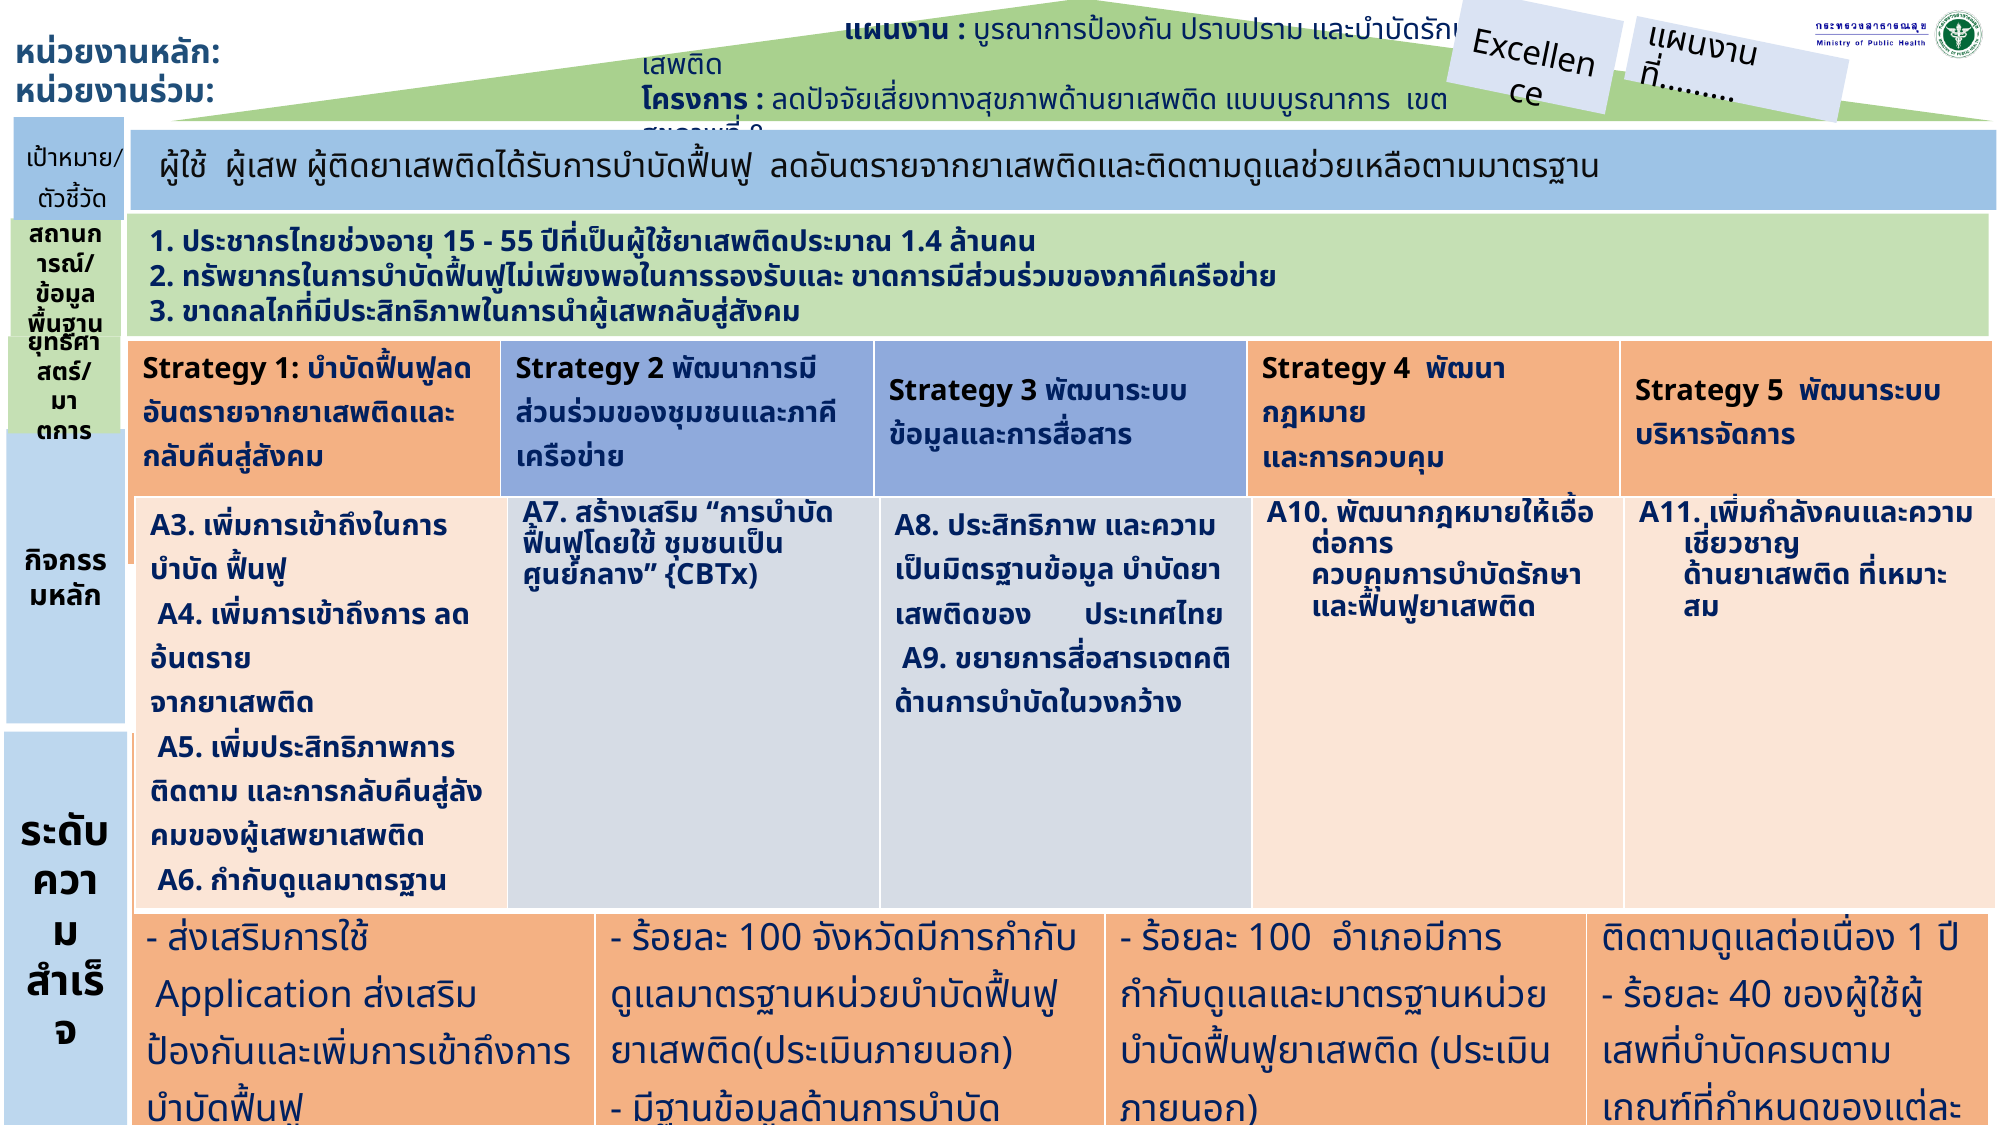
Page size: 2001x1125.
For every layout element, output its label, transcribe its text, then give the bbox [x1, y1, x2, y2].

text_box แผนงานที่……… [1622, 14, 1851, 125]
table_header A8. ประสิทธิภาพ และความเป็นมิตรฐานข้อมูล บำบัดยาเสพติดของ ประเทศไทย A9. ขยายการสี่อสารเจตคติ ด้านการบำบัดในวงกว้าง [881, 498, 1251, 908]
table_header - ร้อยละ 100 อำเภอมีการดำเนินการบำบัดฟื้นฟูโดยใช้ชุมชนเป็นศูนย์กลาง - ร้อยละ 100 อำเภอมีการกำกับดูแลและมาตรฐานหน่วยบำบัดฟื้นฟูยาเสพติด (ประเมินภายนอก) [1106, 914, 1586, 1125]
text_box Excellence [1445, 0, 1626, 116]
table_header A7. สร้างเสริม “การบำบัดฟื้นฟูโดยใข้ ชุมชนเป็นศูนย์กลาง” {CBTx) [508, 498, 879, 908]
text_box เป้าหมาย/ [11, 134, 138, 179]
text_box สถานการณ์/ข้อมูลพื้นฐาน [9, 217, 122, 337]
text_box [13, 179, 23, 221]
text_box ตัวชี้วัด [23, 179, 123, 221]
table_header - ร้อยละ 20 ของผู้ติดยาเสพติดที่บำบัดครบของแต่ละระบบและได้รับการติดตามดูแลต่อเนื่อง 1 ปี - ร้อยละ 40 ของผู้ใช้ผู้เสพที่บำบัดครบตามเกณฑ์ที่กำหนดของแต่ละระบบหยุดเสพต่อเนื่องหลังจำหน่ายจากการบำบัด 3 เดือน [1587, 914, 1988, 1125]
table_header A3. เพิ่มการเข้าถึงในการ บำบัด ฟื้นฟู A4. เพิ่มการเข้าถึงการ ลดอ้นตราย จากยาเสพติด A5. เพิ่มประสิทธิภาพการติดตาม และการกลับคีนสู่ลังคมของผู้เสพยาเสพติด A6. กำกับดูแลมาตรฐาน [136, 498, 507, 908]
table_header - มีแนวทางการดำเนินงาน “การบำบัดฟื้นฟูโดยใช้ชุมชนเป็นศูนย์กลาง” (CBTx) - ส่งเสริมการใช้ Application ส่งเสริมป้องกันและเพิ่มการเข้าถึงการบำบัดฟื้นฟู - ร้อยละ 50 ของศูนย์ปรับเปลี่ยนฯ ศูนย์ฟื้นฟู เรือนจำผ่านเกณฑ์มาตรฐานของกระทรวงสาธารณสุข (การประเมินตนเอง) [132, 733, 594, 1125]
table_header Strategy 3 พัฒนาระบบข้อมูลและการสื่อสาร [875, 341, 1246, 496]
text_box ยุทธศาสตร์/ มาตการ [7, 335, 121, 434]
text_box 1. ประชากรไทยช่วงอายุ 15 - 55 ปีที่เป็นผู้ใช้ยาเสพติดประมาณ 1.4 ล้านคน 2. ทรัพยากรในการบำบัดฟื้นฟูไม่เพียงพอในการรองรับและ ขาดการมีส่วนร่วมของภาคีเครือข่าย 3. ขาดกลไกที่มีประสิทธิภาพในการนำผู้เสพกลับสู่สังคม [126, 213, 1990, 337]
table_header - ร้อยละ 50 อำเภอมีการดำเนินการบำบัดฟื้นฟูโดยใช้ชุมชนเป็นศูนย์กลาง - ร้อยละ 100 จังหวัดมีการกำกับดูแลมาตรฐานหน่วยบำบัดฟื้นฟูยาเสพติด(ประเมินภายนอก) - มีฐานข้อมูลด้านการบำบัด (บสต.) ที่เป็นมิตรกับผู้ใช้ [596, 914, 1104, 1125]
table_header Strategy 4 พัฒนากฎหมาย และการควบคุม [1248, 341, 1619, 496]
table_header A10. พัฒนากฎหมายให้เอื้อต่อการ ควบคุมการบำบัดรักษา และฟื้นฟูยาเสพติด [1253, 498, 1623, 908]
table_header Strategy 5 พัฒนาระบบ บริหารจัดการ [1621, 341, 1992, 496]
table_header A11. เพิ่มกำลังคนและความเชี่ยวชาญ ด้านยาเสพติด ที่เหมาะสม [1625, 498, 1995, 908]
table_header Strategy 1: บำบัดฟื้นฟูลดอันตรายจากยาเสพติดและกลับคืนสู่สังคม [128, 341, 500, 564]
text_box ระดับความสำเร็จ [3, 730, 128, 1125]
text_box แผนงาน : บูรณาการป้องกัน ปราบปราม และบำบัดรักษายาเสพติด โครงการ : ลดปัจจัยเสี่ยงทางสุขภาพด้านยาเสพติด แบบบูรณาการ เขตสุขภาพที่ 8 [170, 0, 1826, 123]
text_box ผู้ใช้ ผู้เสพ ผู้ติดยาเสพติดได้รับการบำบัดฟื้นฟู ลดอันตรายจากยาเสพติดและติดตามดูแลช่วยเหลือตามมาตรฐาน [143, 137, 1712, 192]
text_box [13, 117, 125, 134]
picture [1811, 6, 1994, 62]
text_box แผนงาน : บูรณาการป้องกัน ปราบปราม และบำบัดรักษายาเสพติด โครงการ : ลดปัจจัยเสี่ยงทางสุขภาพด้านยาเสพติด แบบบูรณาการ เขตสุขภาพที่ 8 [1838, 99, 1994, 123]
text_box [130, 129, 1997, 211]
text_box หน่วยงานหลัก: หน่วยงานร่วม: [0, 22, 695, 117]
table_header Strategy 2 พัฒนาการมีส่วนร่วมของชุมชนและภาคีเครือข่าย [501, 341, 873, 496]
text_box กิจกรรมหลัก [5, 428, 126, 725]
